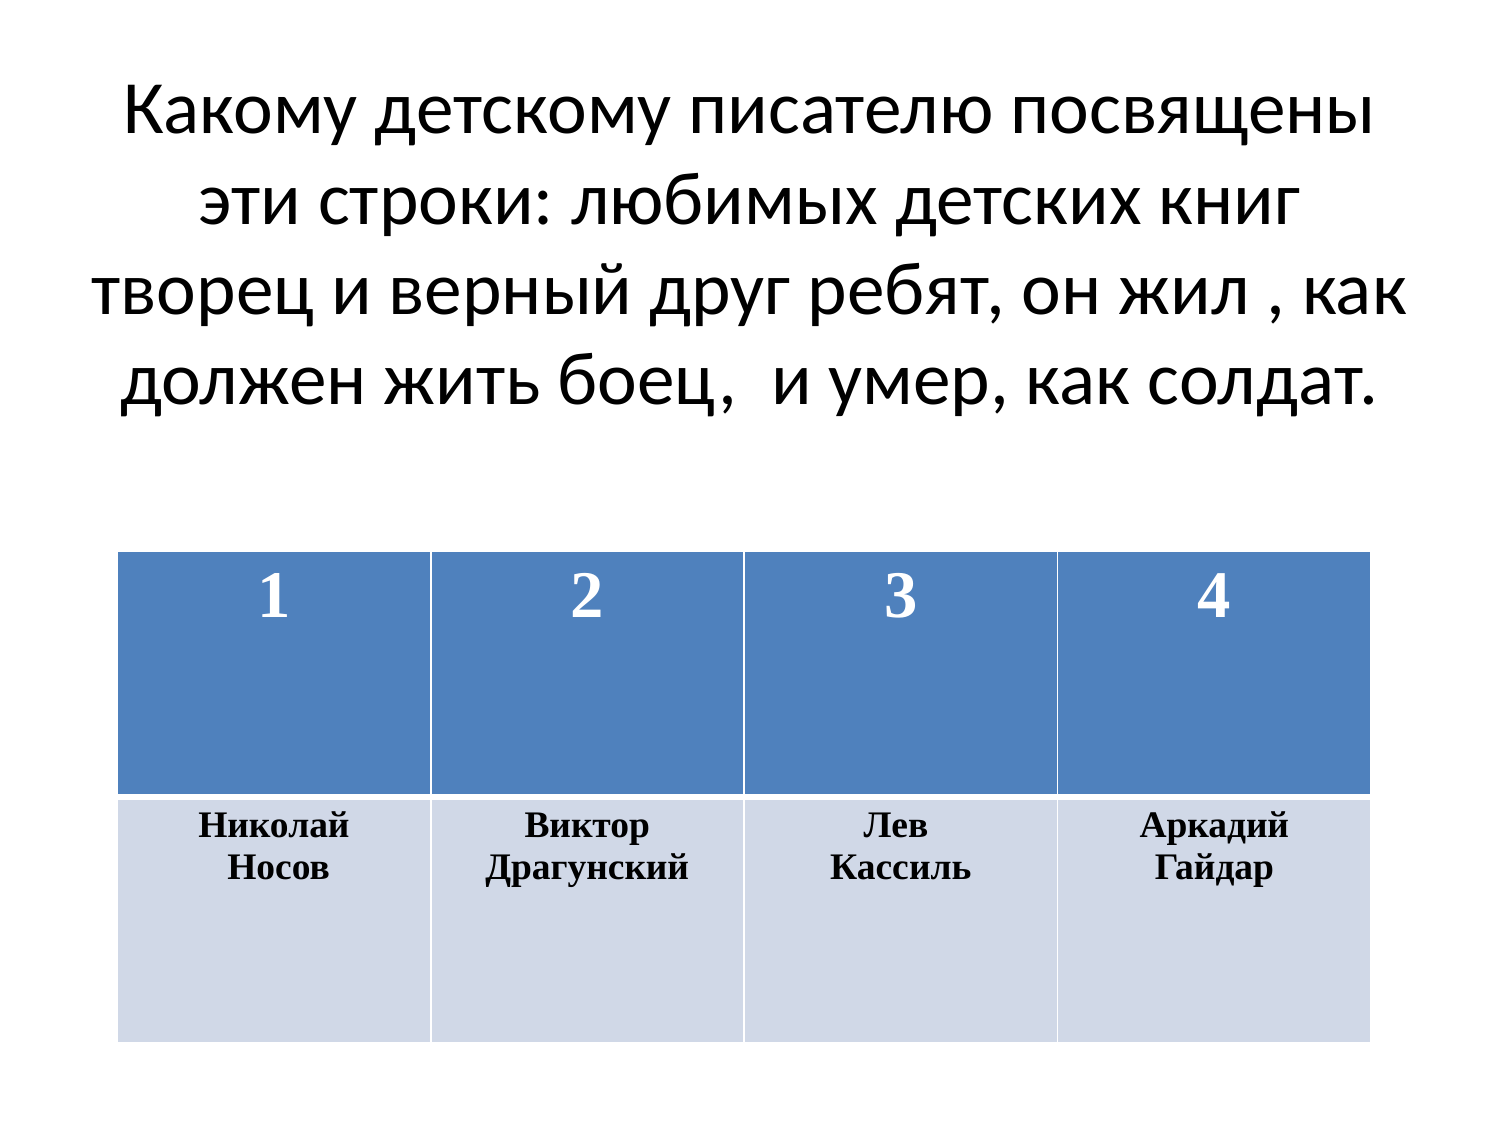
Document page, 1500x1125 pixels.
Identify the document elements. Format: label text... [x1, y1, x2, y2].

table_header 3 [745, 552, 1057, 794]
table_cell Аркадий Гайдар [1058, 800, 1370, 1042]
table_cell Лев Кассиль [745, 800, 1057, 1042]
table_header 2 [432, 552, 743, 794]
table_header 4 [1058, 552, 1370, 794]
title Какому детскому писателю посвящены эти строки: любимых детских книг творец и верный друг ребят, он жил , как должен жить боец, и умер, как солдат. [75, 45, 1425, 434]
table_cell Виктор Драгунский [432, 800, 743, 1042]
table_header 1 [118, 552, 430, 794]
table_cell Николай Носов [118, 800, 430, 1042]
